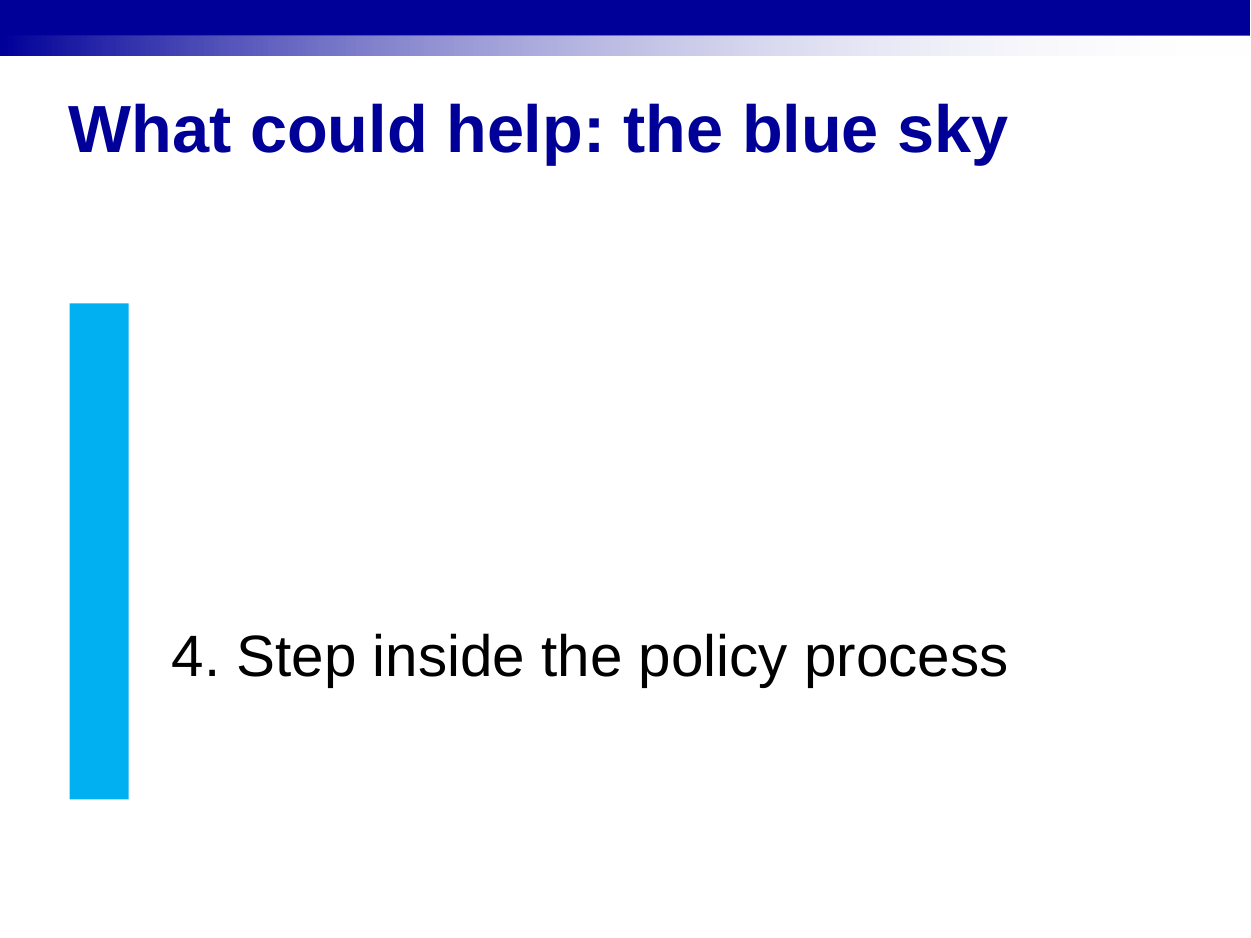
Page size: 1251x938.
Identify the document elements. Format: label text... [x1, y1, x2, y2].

list 4. Step inside the policy process [157, 185, 1192, 814]
text_box [68, 301, 131, 802]
title What could help: the blue sky [54, 78, 1188, 148]
